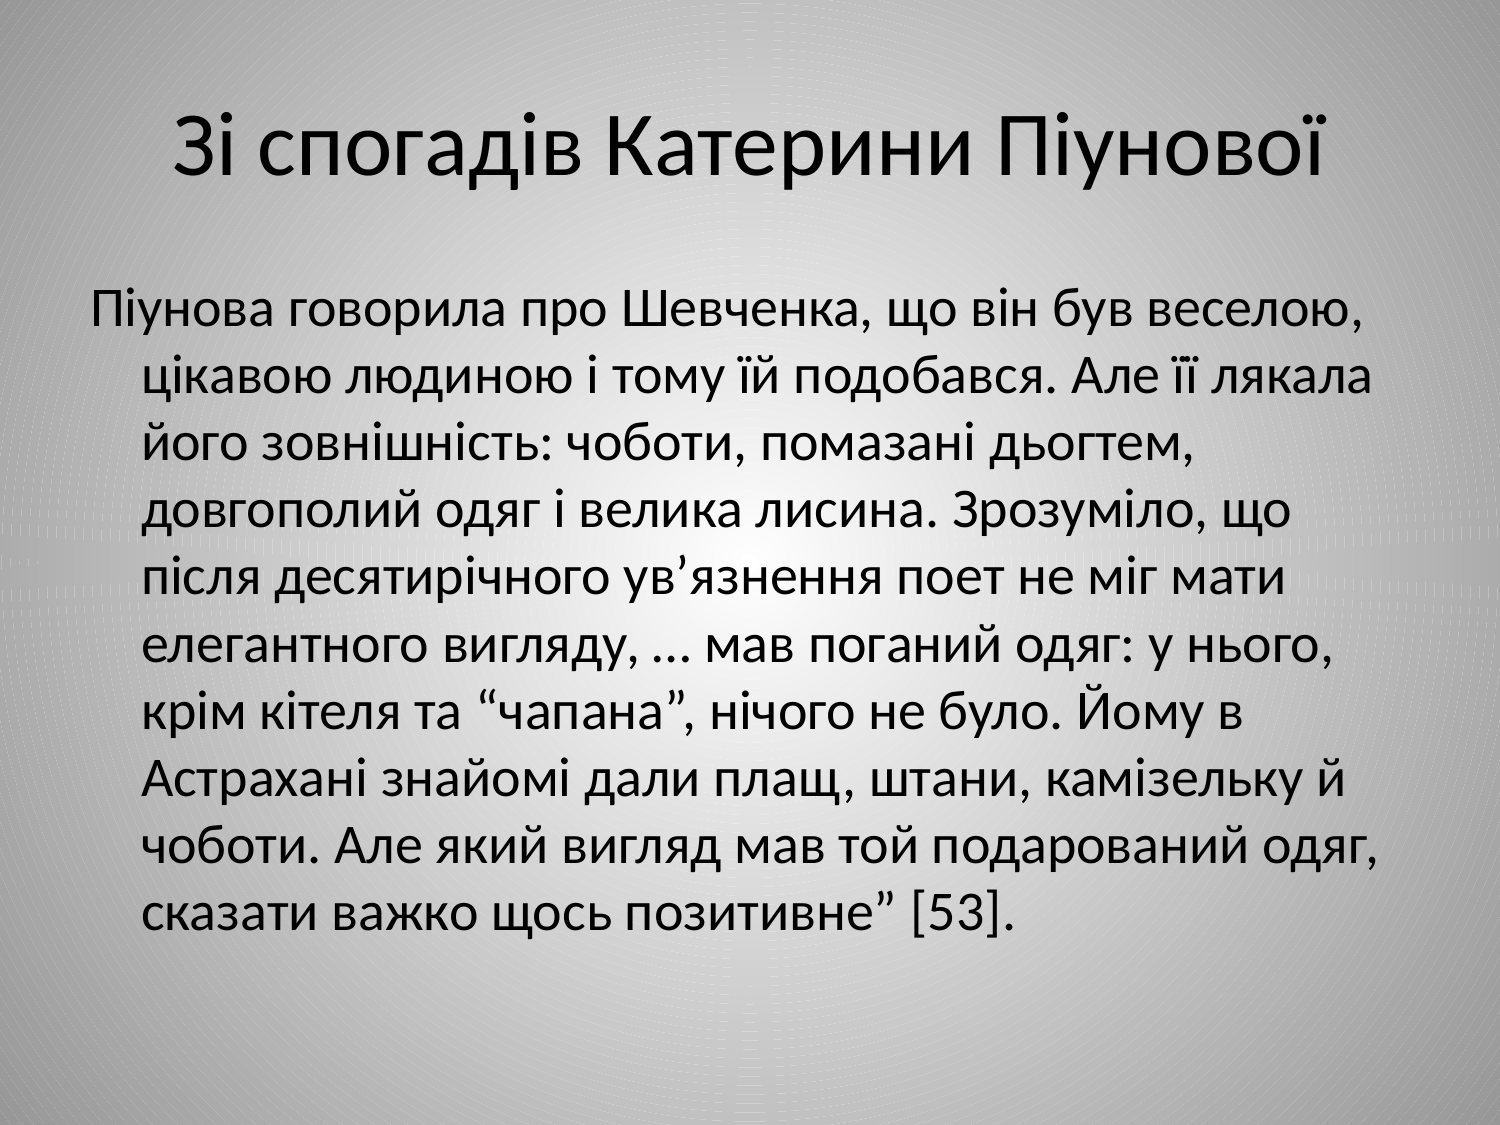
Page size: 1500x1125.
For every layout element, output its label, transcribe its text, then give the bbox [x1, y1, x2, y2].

title Зі спогадів Катерини Піунової [75, 45, 1425, 233]
list Піунова говорила про Шевченка, що він був веселою, цікавою людиною і тому їй подобався. Але її лякала його зовнішність: чоботи, помазані дьогтем, довгополий одяг і велика лисина. Зрозуміло, що після десятирічного ув’язнення поет не міг мати елегантного вигляду, … мав поганий одяг: у нього, крім кітеля та “чапана”, нічого не було. Йому в Астрахані знайомі дали плащ, штани, камізельку й чоботи. Але який вигляд мав той подарований одяг, сказати важко щось позитивне” [53]. [75, 262, 1425, 1005]
